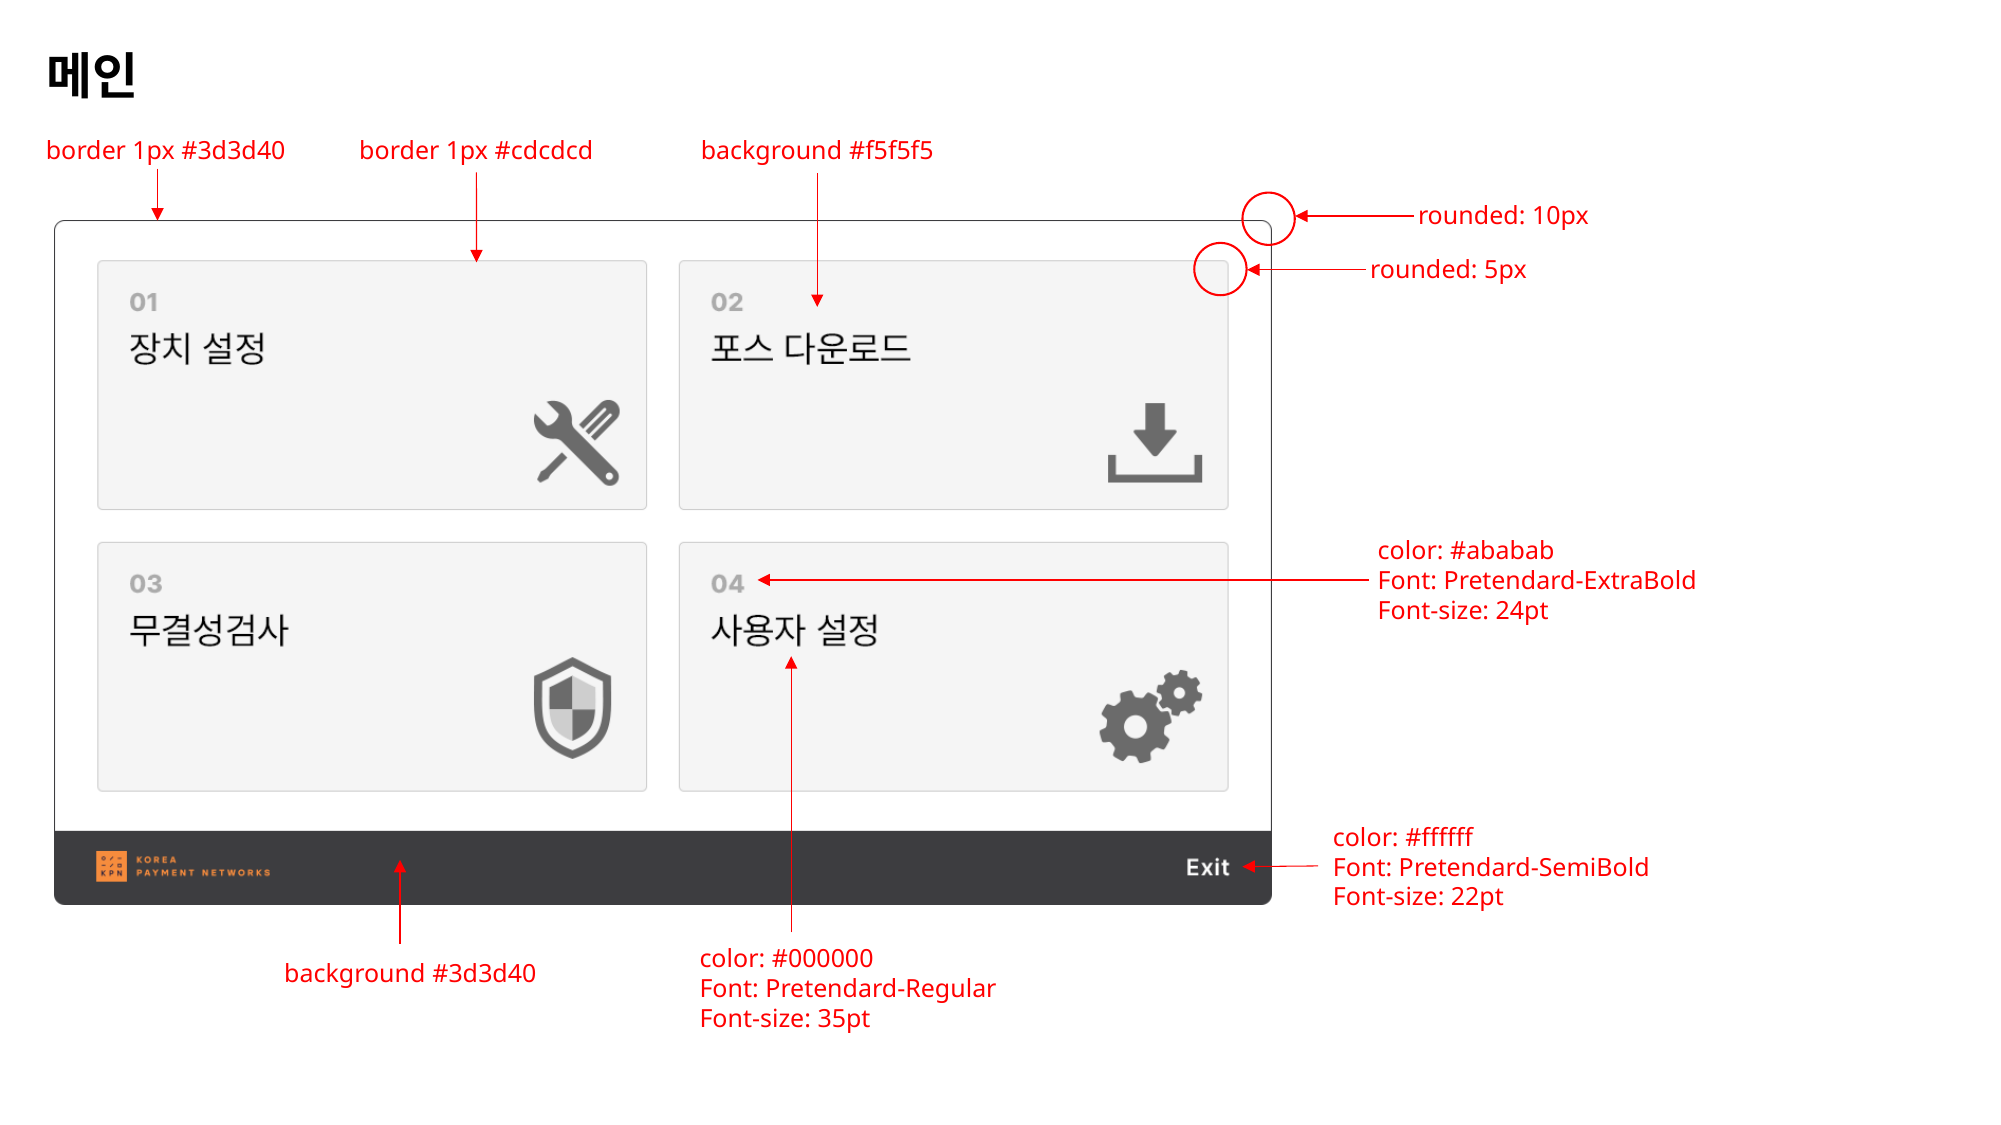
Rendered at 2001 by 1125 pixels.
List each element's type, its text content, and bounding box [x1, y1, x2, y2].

text_box color: #ffffff Font: Pretendard-SemiBold Font-size: 22pt [1318, 813, 1672, 919]
text_box background #f5f5f5 [686, 127, 949, 173]
text_box color: #000000 Font: Pretendard-Regular Font-size: 35pt [684, 935, 1012, 1040]
text_box color: #ababab Font: Pretendard-ExtraBold Font-size: 24pt [1362, 527, 1713, 632]
text_box 메인 [32, 37, 154, 112]
text_box border 1px #3d3d40 [31, 127, 301, 173]
picture [54, 220, 1272, 905]
text_box [1241, 191, 1296, 246]
text_box rounded: 5px [1355, 246, 1542, 291]
text_box background #3d3d40 [269, 950, 552, 995]
text_box rounded: 10px [1403, 192, 1604, 238]
text_box border 1px #cdcdcd [344, 127, 609, 173]
